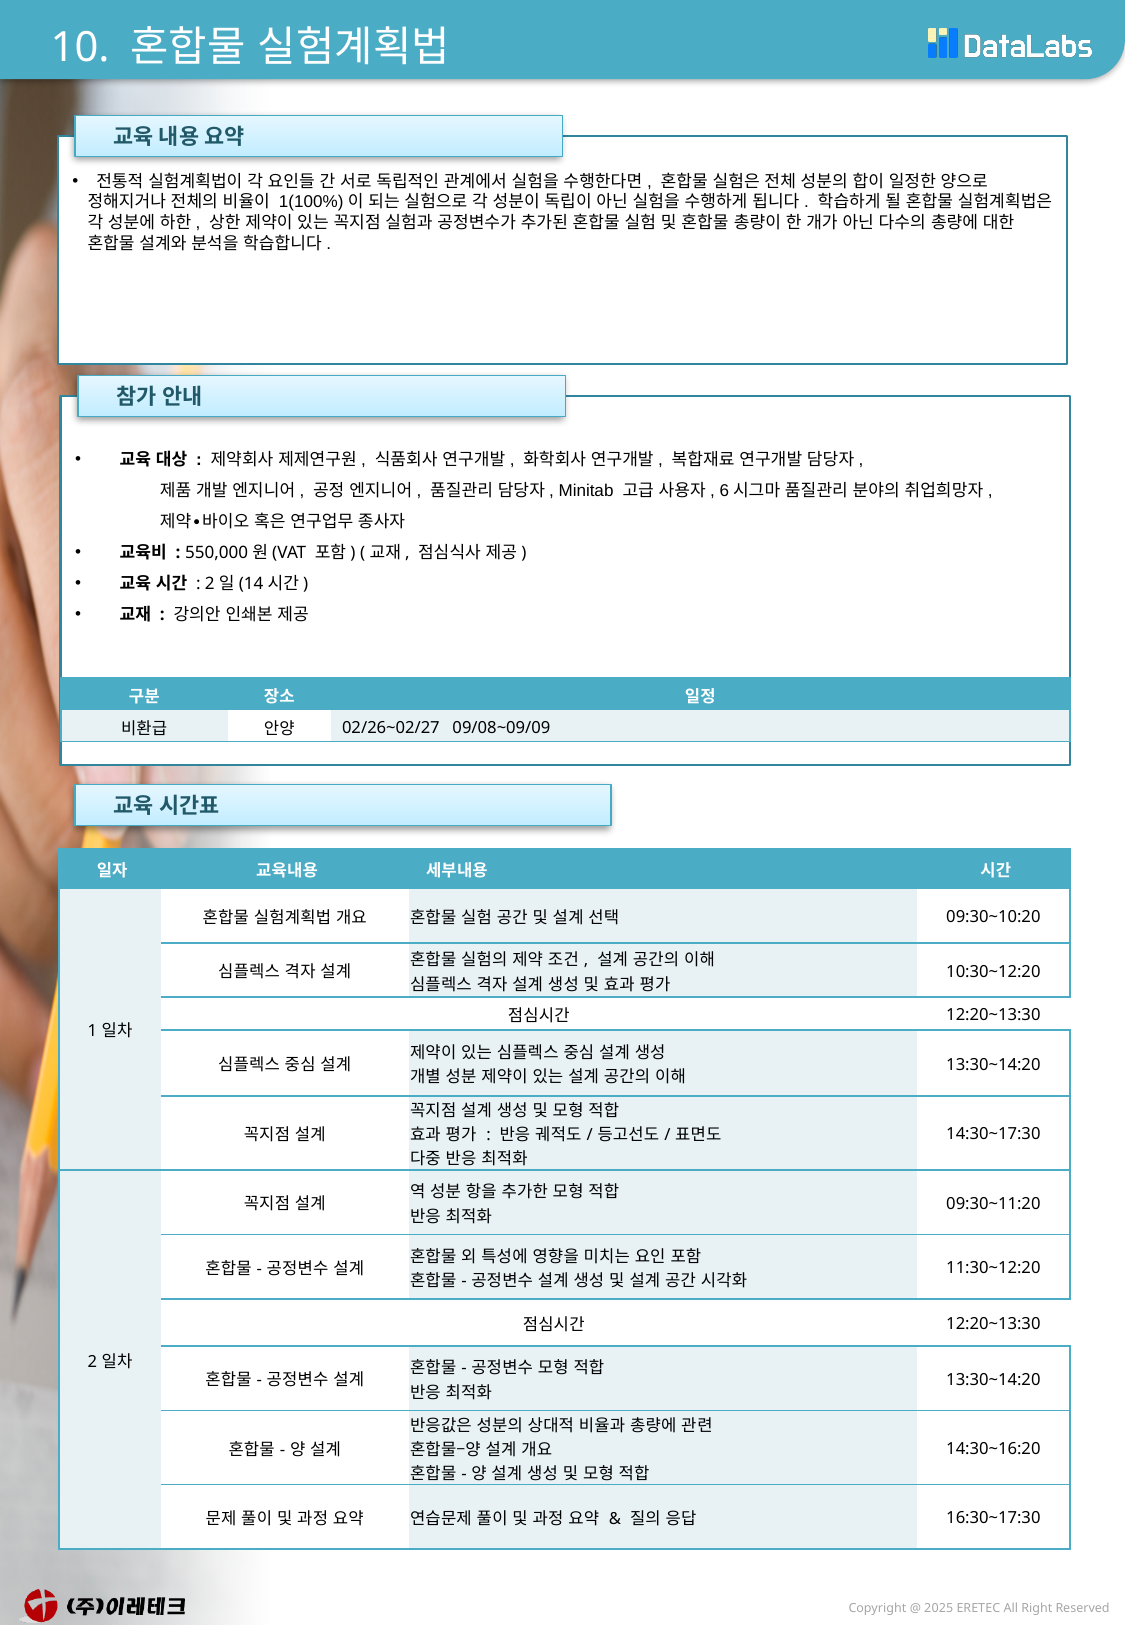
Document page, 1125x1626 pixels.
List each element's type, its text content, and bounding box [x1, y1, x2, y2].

table_cell 점심시간 [161, 1300, 917, 1345]
table_cell 역 성분 항을 추가한 모형 적합 반응 최적화 [409, 1171, 917, 1234]
table_cell 비환급 [62, 710, 228, 741]
table_header 일자 [60, 850, 161, 888]
table_header 세부내용 [409, 850, 917, 888]
text_box 교육 시간표 [74, 784, 612, 826]
table_cell 꼭지점 설계 생성 및 모형 적합 효과 평가 : 반응 궤적도/등고선도/표면도 다중 반응 최적화 [409, 1097, 917, 1169]
table_cell 13:30~14:20 [917, 1031, 1069, 1095]
table_cell 혼합물-공정변수 설계 [161, 1347, 409, 1410]
table_cell 11:30~12:20 [917, 1235, 1069, 1298]
table_cell 12:20~13:30 [917, 1300, 1070, 1345]
picture [0, 23, 1125, 1625]
table_cell 반응값은 성분의 상대적 비율과 총량에 관련 혼합물–양 설계 개요 혼합물-양 설계 생성 및 모형 적합 [409, 1411, 917, 1484]
table_cell 제약이 있는 심플렉스 중심 설계 생성 개별 성분 제약이 있는 설계 공간의 이해 [409, 1031, 917, 1095]
table_header 시간 [917, 850, 1069, 888]
table_cell 혼합물 실험계획법 개요 [161, 889, 409, 942]
table_cell 심플렉스 중심 설계 [161, 1031, 409, 1095]
table_cell 2일차 [60, 1171, 161, 1548]
table_cell 안양 [228, 710, 331, 741]
table_cell 연습문제 풀이 및 과정 요약 & 질의 응답 [409, 1485, 917, 1548]
table_cell 1일차 [60, 889, 161, 1169]
table_cell 혼합물 실험 공간 및 설계 선택 [409, 889, 917, 942]
table_cell 10:30~12:20 [917, 944, 1069, 996]
table_header 장소 [228, 678, 331, 709]
text_box 전통적 실험계획법이 각 요인들 간 서로 독립적인 관계에서 실험을 수행한다면, 혼합물 실험은 전체 성분의 합이 일정한 양으로 정해지거나 전체의 비율이 1(100%)이 되는 실험으로 각 성분이 독립이 아닌 실험을 수행하게 됩니다. 학습하게 될 혼합물 실험계획법은 각 성분에 하한, 상한 제약이 있는 꼭지점 실험과 공정변수가 추가된 혼합물 실험 및 혼합물 총량이 한 개가 아닌 다수의 총량에 대한 혼합물 설계와 분석을 학습합니다. [57, 162, 1068, 260]
table_cell 꼭지점 설계 [161, 1171, 409, 1234]
text_box 교육 내용 요약 [74, 115, 563, 157]
table_cell 혼합물-양 설계 [161, 1411, 409, 1484]
table_cell 14:30~16:20 [917, 1411, 1069, 1484]
text_box [58, 394, 1072, 767]
table_cell 09:30~11:20 [917, 1171, 1069, 1234]
text_box [55, 134, 1070, 366]
table_cell 16:30~17:30 [917, 1485, 1069, 1548]
table_header 교육내용 [161, 850, 409, 888]
table_cell 09:30~10:20 [917, 889, 1069, 942]
table_cell 혼합물-공정변수 모형 적합 반응 최적화 [409, 1347, 917, 1410]
text_box 교육 대상 : 제약회사 제제연구원, 식품회사 연구개발, 화학회사 연구개발, 복합재료 연구개발 담당자, 제품 개발 엔지니어, 공정 엔지니어, 품질관리 담당자, Minitab 고급 사용자, 6시그마 품질관리 분야의 취업희망자, 제약∙바이오 혹은 연구업무 종사자 교육비 : 550,000원(VAT 포함) (교재, 점심식사 제공) 교육 시간 : 2일(14시간) 교재 : 강의안 인쇄본 제공 [60, 430, 1071, 631]
table_header 일정 [331, 678, 1069, 709]
table_cell 14:30~17:30 [917, 1097, 1069, 1169]
table_header 구분 [62, 678, 228, 709]
text_box 참가 안내 [77, 375, 566, 417]
table_cell 13:30~14:20 [917, 1347, 1069, 1410]
table_cell 문제 풀이 및 과정 요약 [161, 1485, 409, 1548]
table_cell 02/26~02/27 09/08~09/09 [331, 710, 1069, 741]
table_cell 혼합물 실험의 제약 조건, 설계 공간의 이해 심플렉스 격자 설계 생성 및 효과 평가 [409, 944, 917, 996]
title 10. 혼합물 실험계획법 [35, 10, 1094, 81]
table_cell 혼합물-공정변수 설계 [161, 1235, 409, 1298]
table_cell 심플렉스 격자 설계 [161, 944, 409, 996]
table_cell 점심시간 [161, 998, 917, 1029]
table_cell 꼭지점 설계 [161, 1097, 409, 1169]
table_cell 12:20~13:30 [917, 998, 1070, 1029]
table_cell 혼합물 외 특성에 영향을 미치는 요인 포함 혼합물-공정변수 설계 생성 및 설계 공간 시각화 [409, 1235, 917, 1298]
